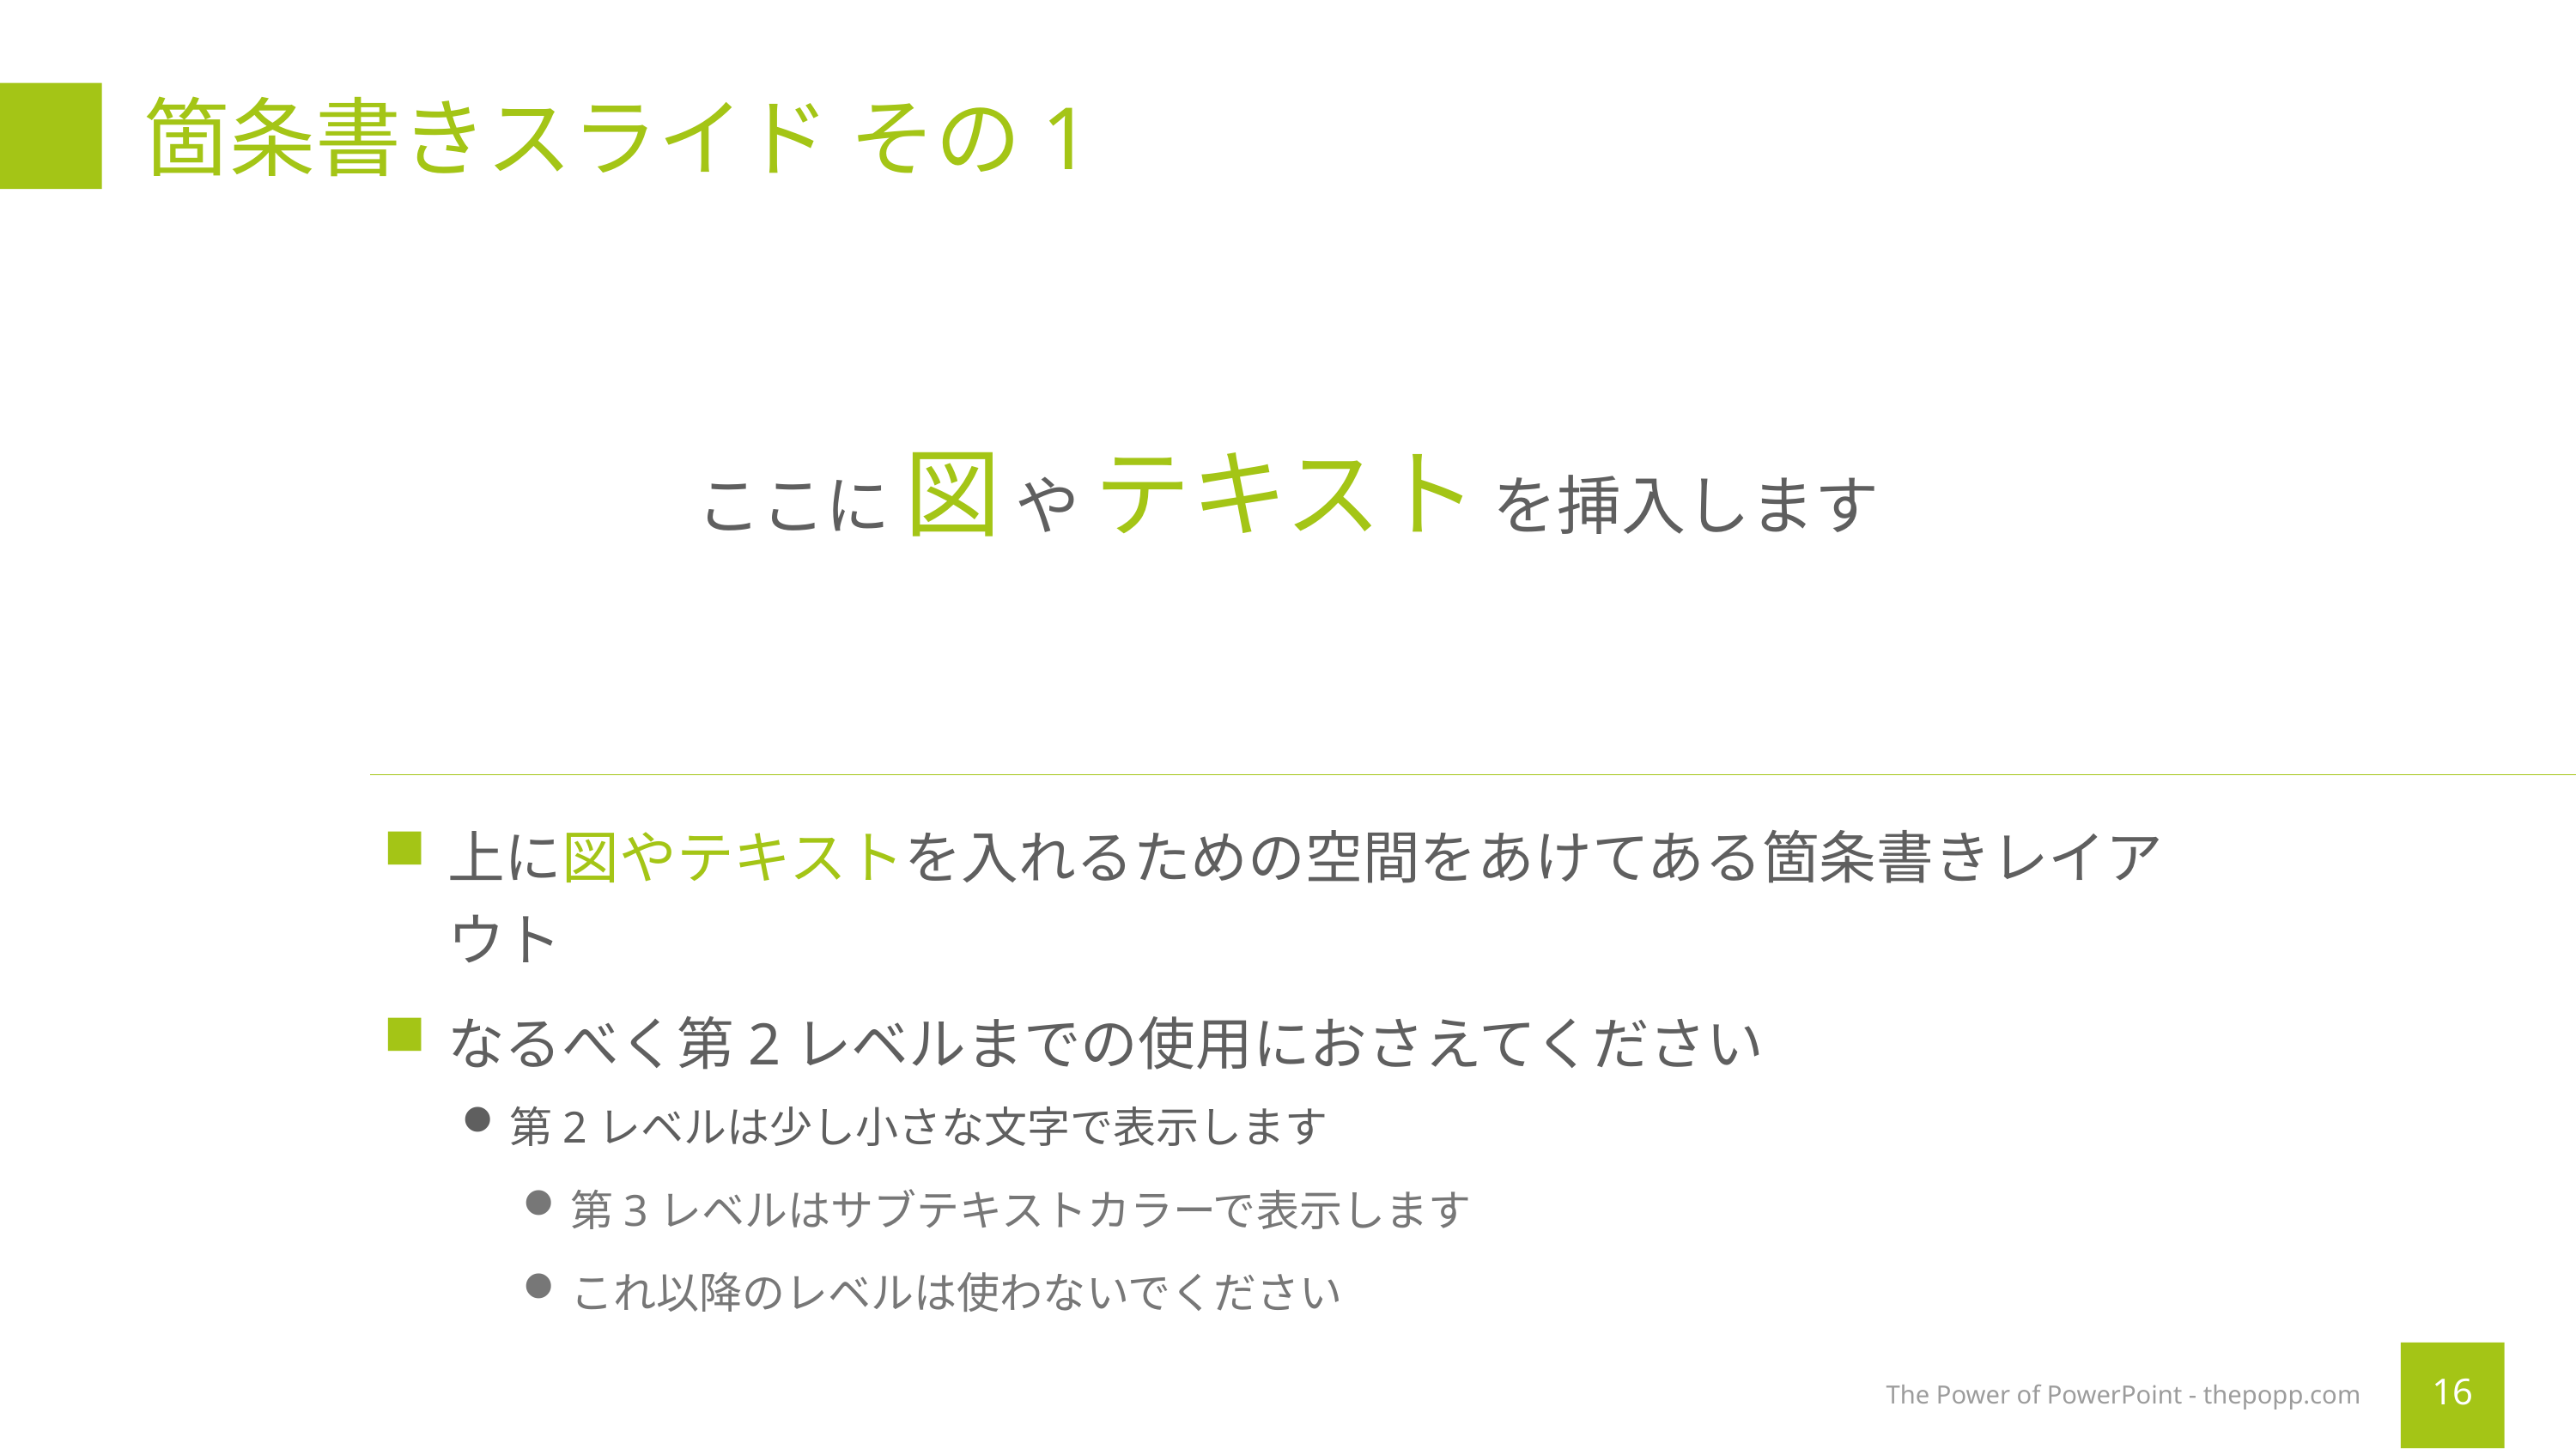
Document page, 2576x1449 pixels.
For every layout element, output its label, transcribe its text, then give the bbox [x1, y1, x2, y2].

footer The Power of PowerPoint - thepopp.com [1504, 1355, 2374, 1433]
title 箇条書きスライド その1 [131, 66, 2482, 219]
slide_number 16 [2400, 1355, 2505, 1433]
text_box ここに 図 や テキスト を挿入します [684, 426, 1892, 555]
list 上に図やテキストを入れるための空間をあけてある箇条書きレイアウト なるべく第2レベルまでの使用におさえてください 第2レベルは少し小さな文字で表示します 第3レベルはサブテキストカラーで表示します これ以降のレベルは使わないでください [370, 801, 2206, 1281]
